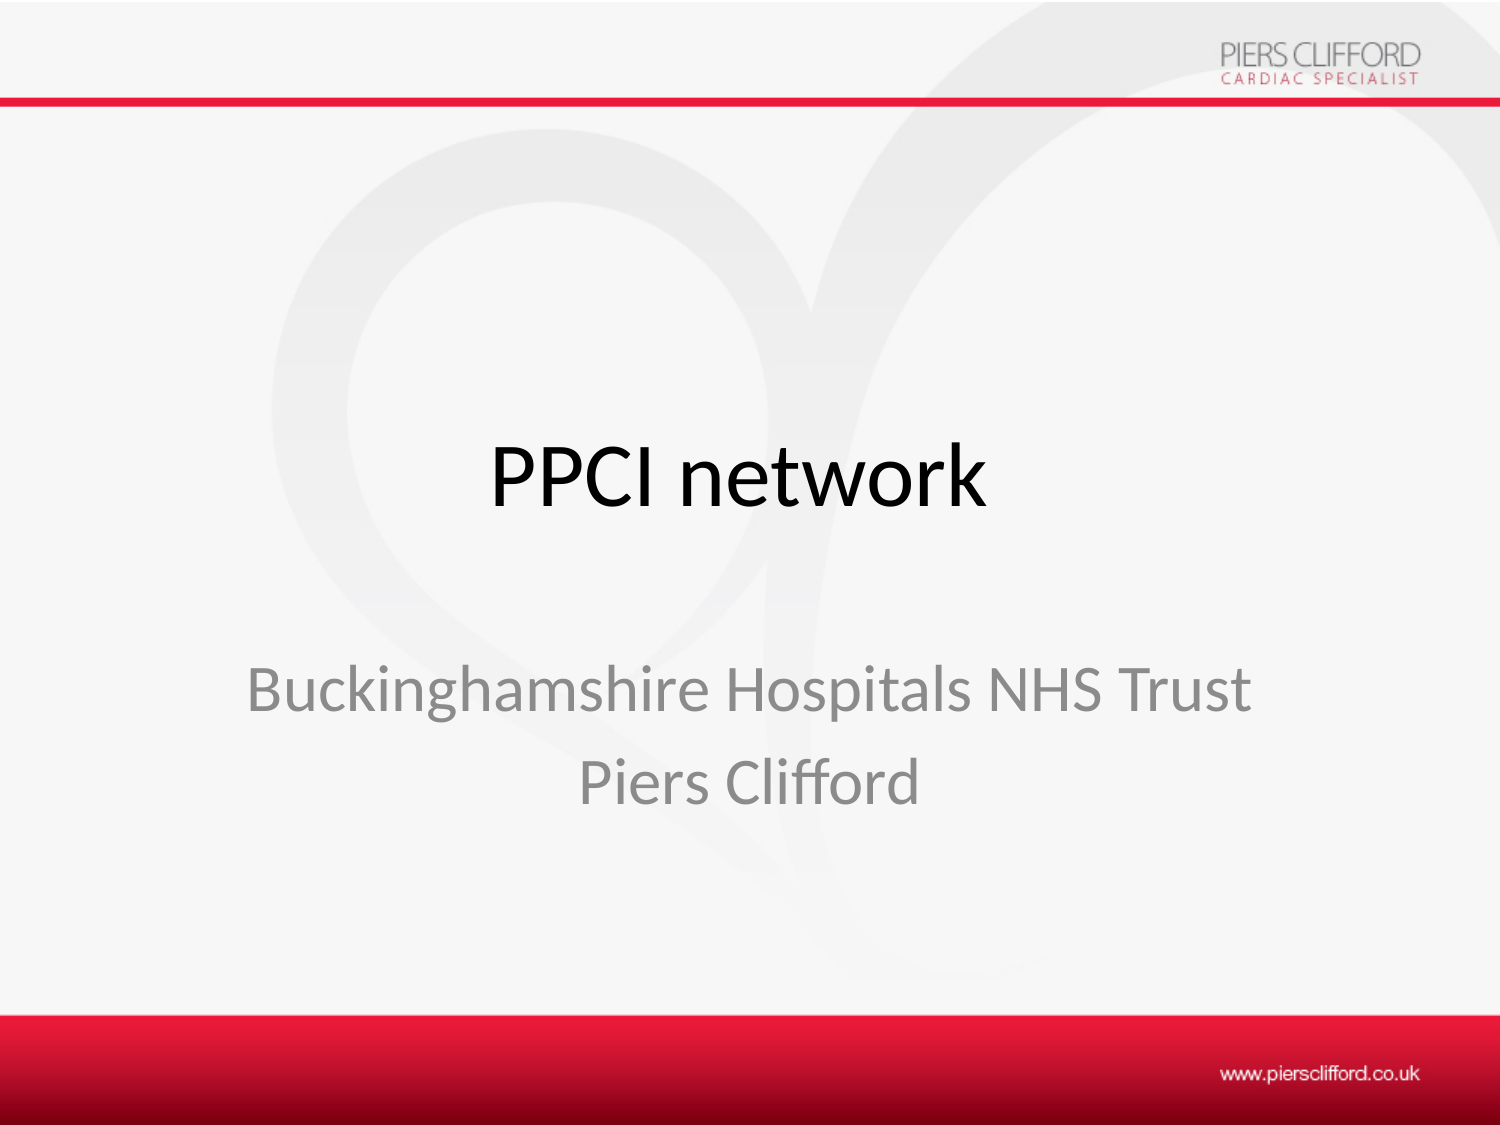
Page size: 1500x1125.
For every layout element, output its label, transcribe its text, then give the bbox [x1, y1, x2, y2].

picture [0, 2, 1500, 1125]
subtitle Buckinghamshire Hospitals NHS Trust Piers Clifford [224, 637, 1276, 926]
title PPCI network [112, 349, 1388, 591]
